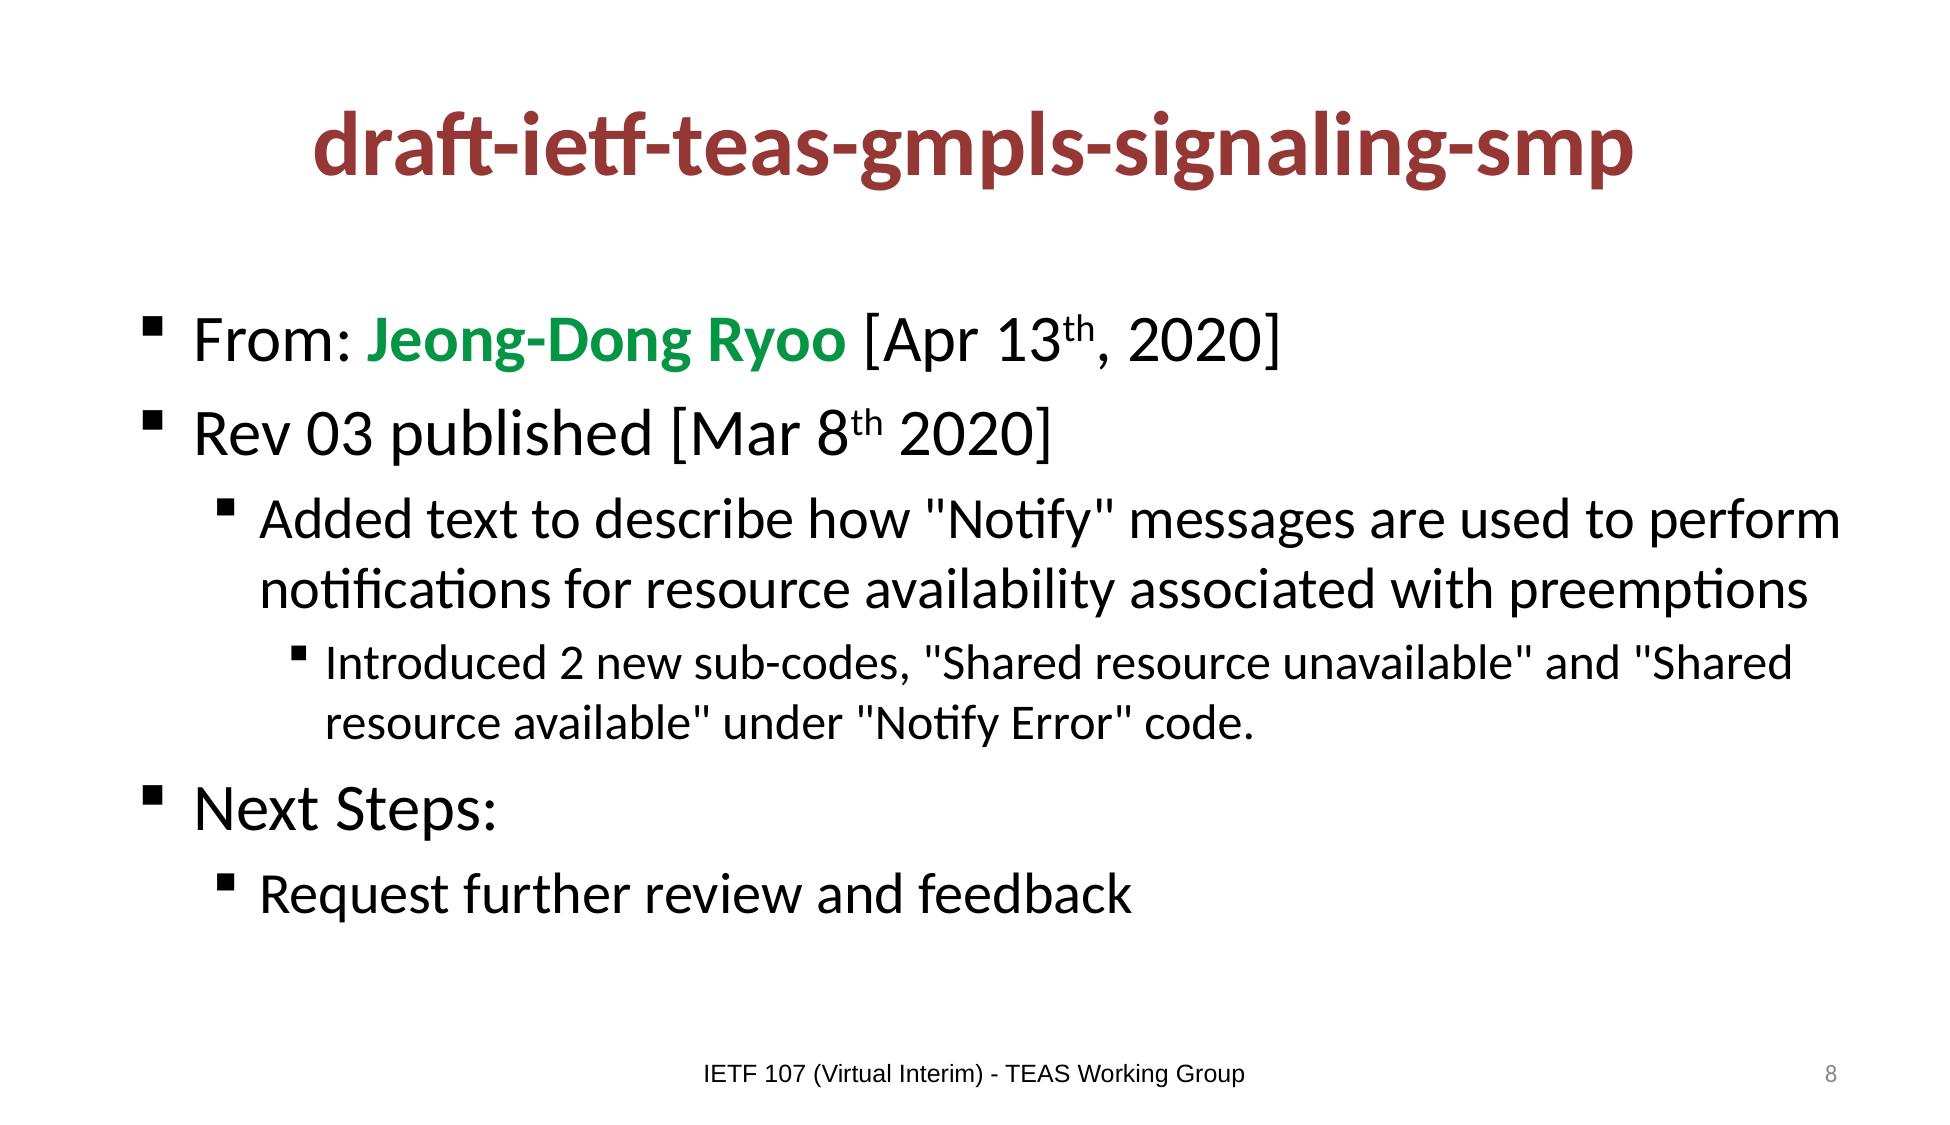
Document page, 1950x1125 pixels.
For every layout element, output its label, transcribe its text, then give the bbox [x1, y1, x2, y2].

title draft-ietf-teas-gmpls-signaling-smp [97, 45, 1853, 233]
footer IETF 107 (Virtual Interim) - TEAS Working Group [666, 1042, 1284, 1103]
text_box From: Jeong-Dong Ryoo [Apr 13th, 2020] Rev 03 published [Mar 8th 2020] Added text to describe how "Notify" messages are used to perform notifications for resource availability associated with preemptions Introduced 2 new sub-codes, "Shared resource unavailable" and "Shared resource available" under "Notify Error" code. Next Steps: Request further review and feedback [122, 287, 1878, 1030]
slide_number 8 [1397, 1042, 1853, 1103]
